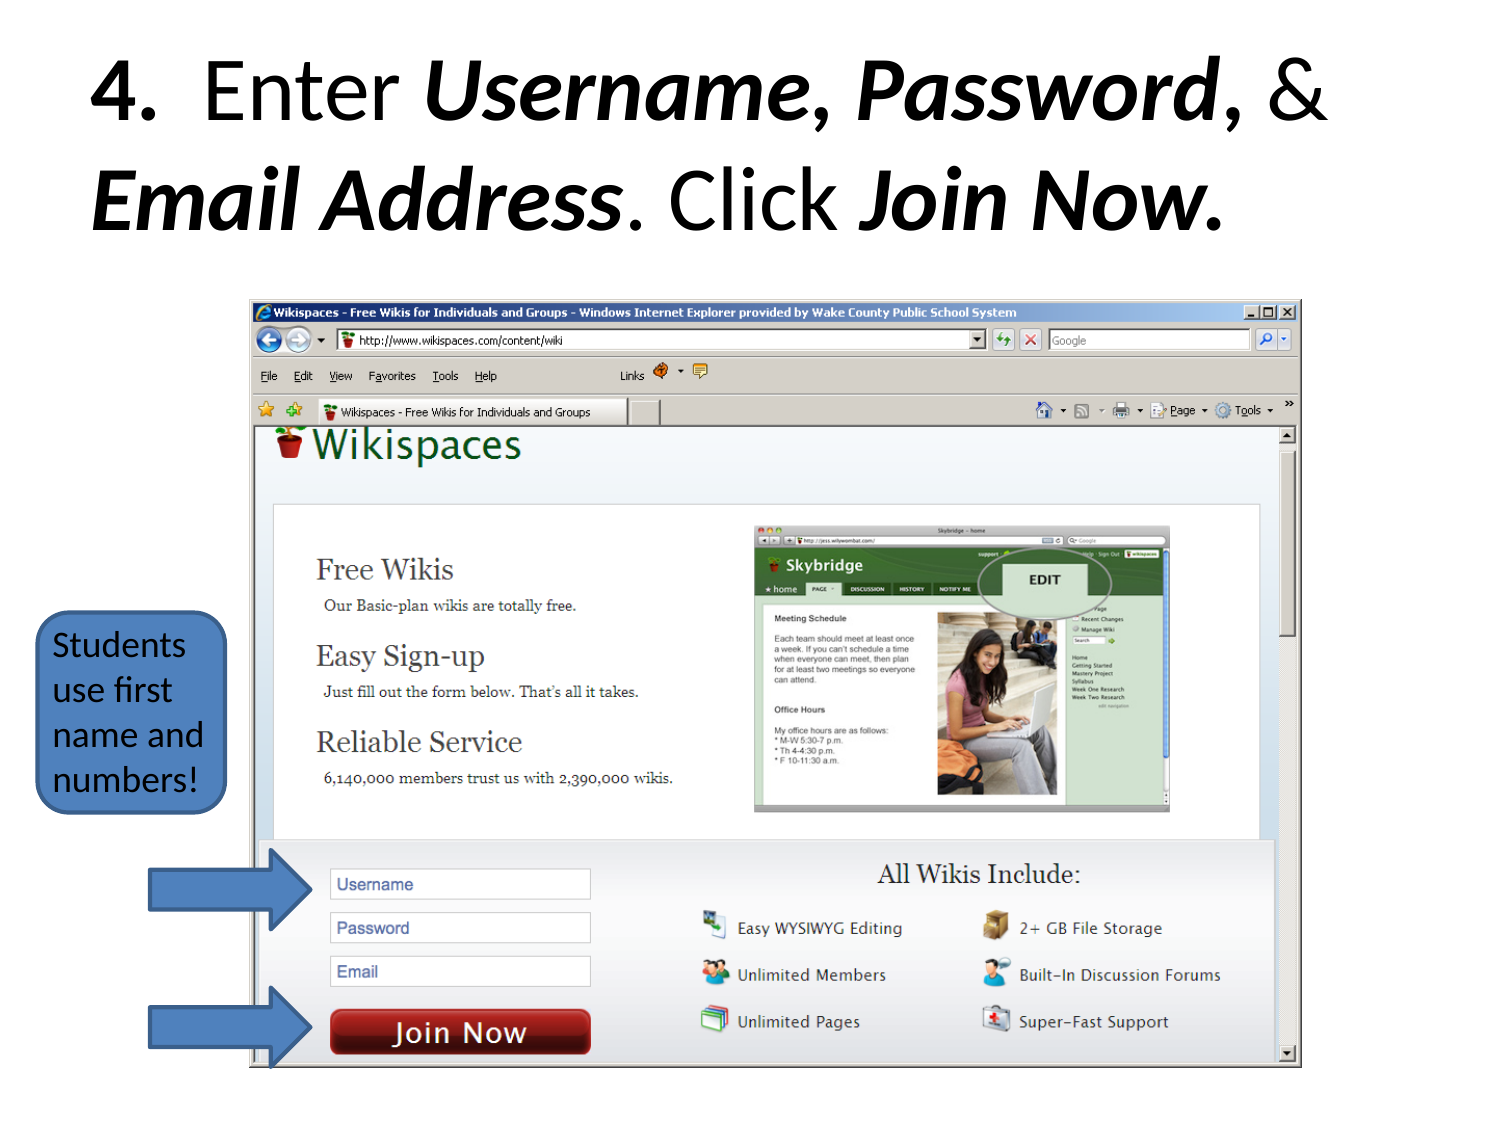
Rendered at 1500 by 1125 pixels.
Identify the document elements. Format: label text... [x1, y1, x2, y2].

text_box [147, 867, 244, 912]
text_box Students use first name and numbers! [37, 612, 225, 808]
title 4. Enter Username, Password, & Email Address. Click Join Now. [75, 0, 1425, 388]
text_box [147, 1005, 244, 1050]
text_box [48, 808, 214, 815]
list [249, 299, 1302, 1069]
